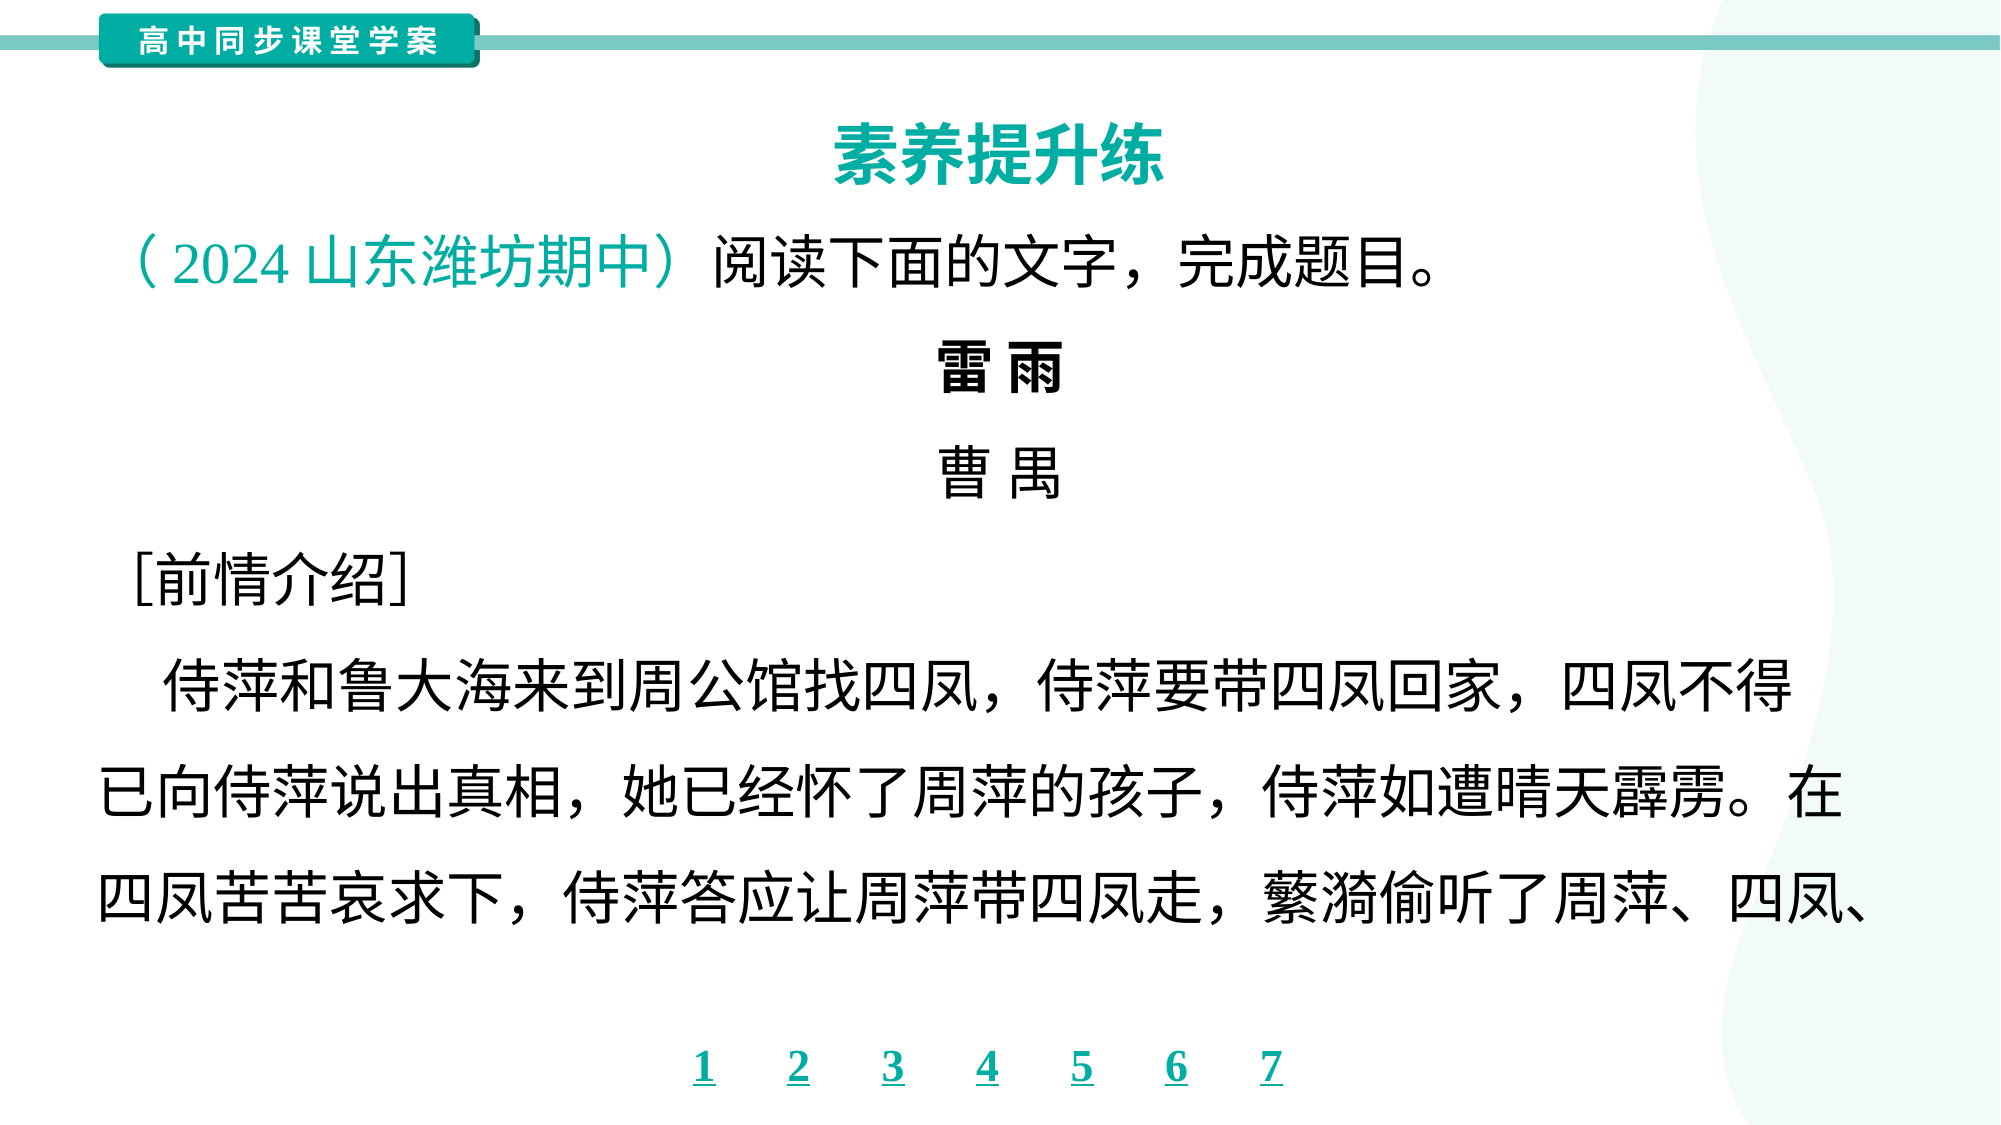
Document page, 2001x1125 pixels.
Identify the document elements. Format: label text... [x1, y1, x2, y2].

picture [0, 0, 2000, 1125]
text_box （2024山东潍坊期中）阅读下面的文字，完成题目。 [100, 192, 1899, 293]
text_box 素养提升练 [100, 76, 1899, 192]
text_box 雷 雨 曹 禺 ［前情介绍］ 侍萍和鲁大海来到周公馆找四凤，侍萍要带四凤回家，四凤不得 已向侍萍说出真相，她已经怀了周萍的孩子，侍萍如遭晴天霹雳。在 四凤苦苦哀求下，侍萍答应让周萍带四凤走，蘩漪偷听了周萍、四凤、 [100, 293, 1899, 932]
